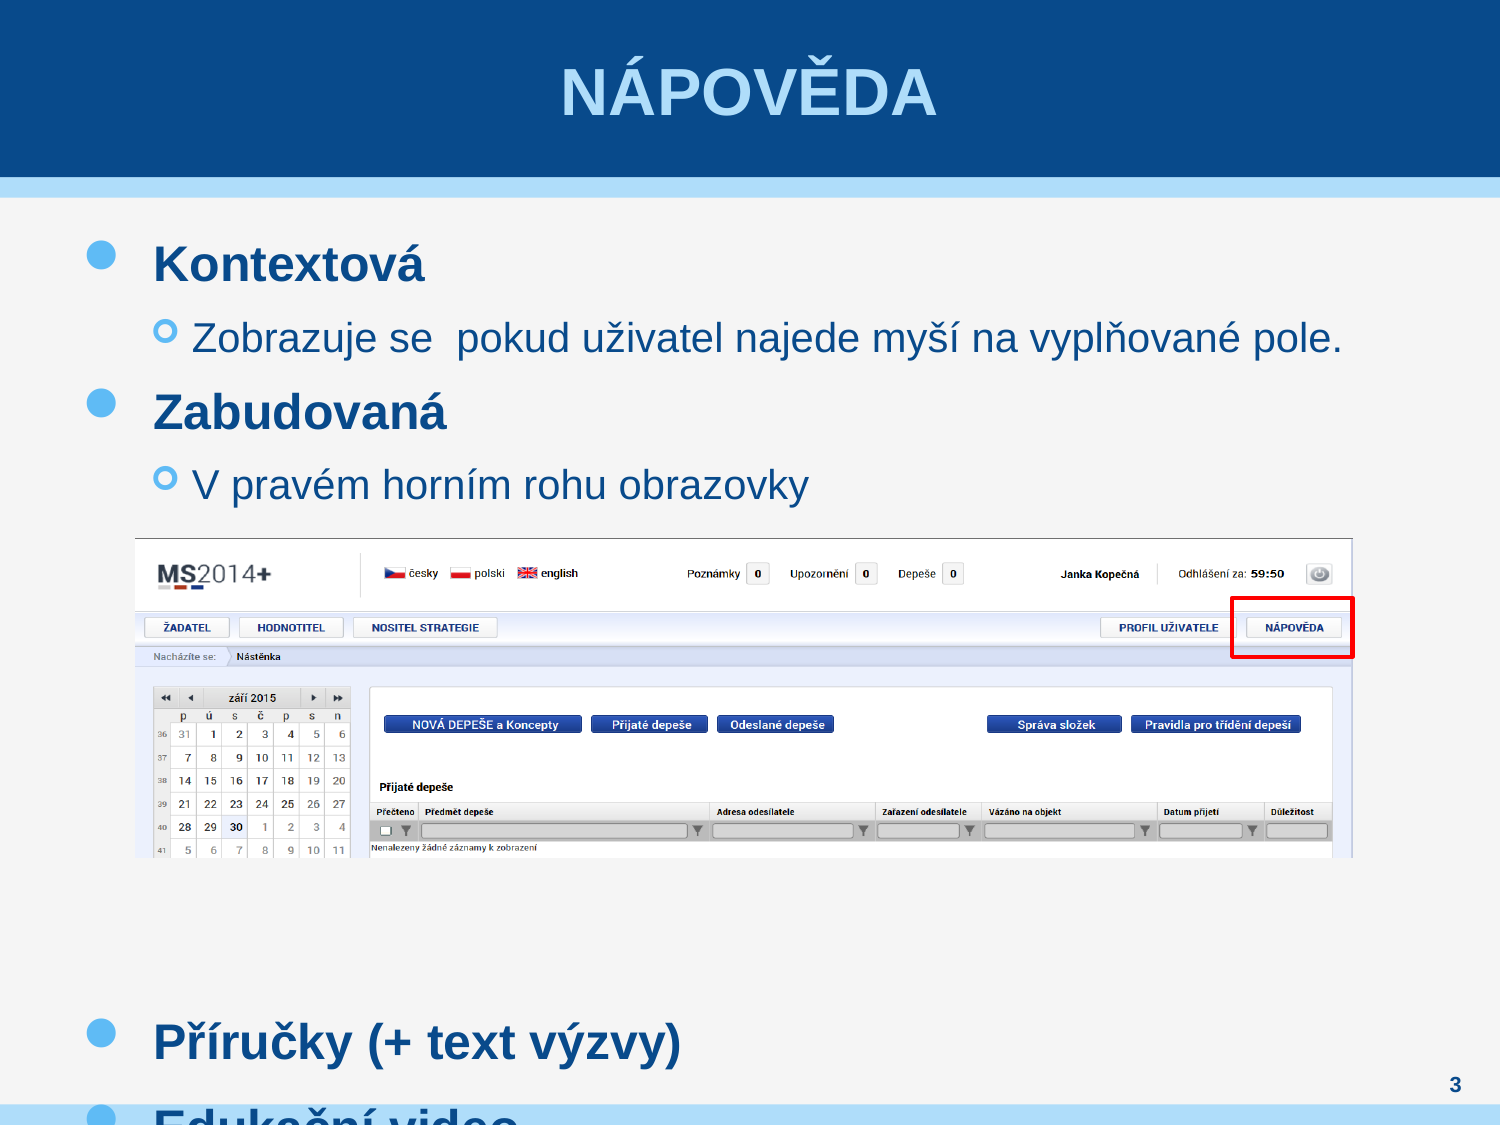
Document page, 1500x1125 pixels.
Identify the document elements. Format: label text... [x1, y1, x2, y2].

list Kontextová Zobrazuje se pokud uživatel najede myší na vyplňované pole. Zabudovaná V pravém horním rohu obrazovky Příručky (+ text výzvy) Edukační video [82, 231, 1406, 1047]
slide_number 3 [1417, 1068, 1495, 1099]
picture [135, 538, 1353, 859]
title Nápověda [59, 0, 1441, 178]
